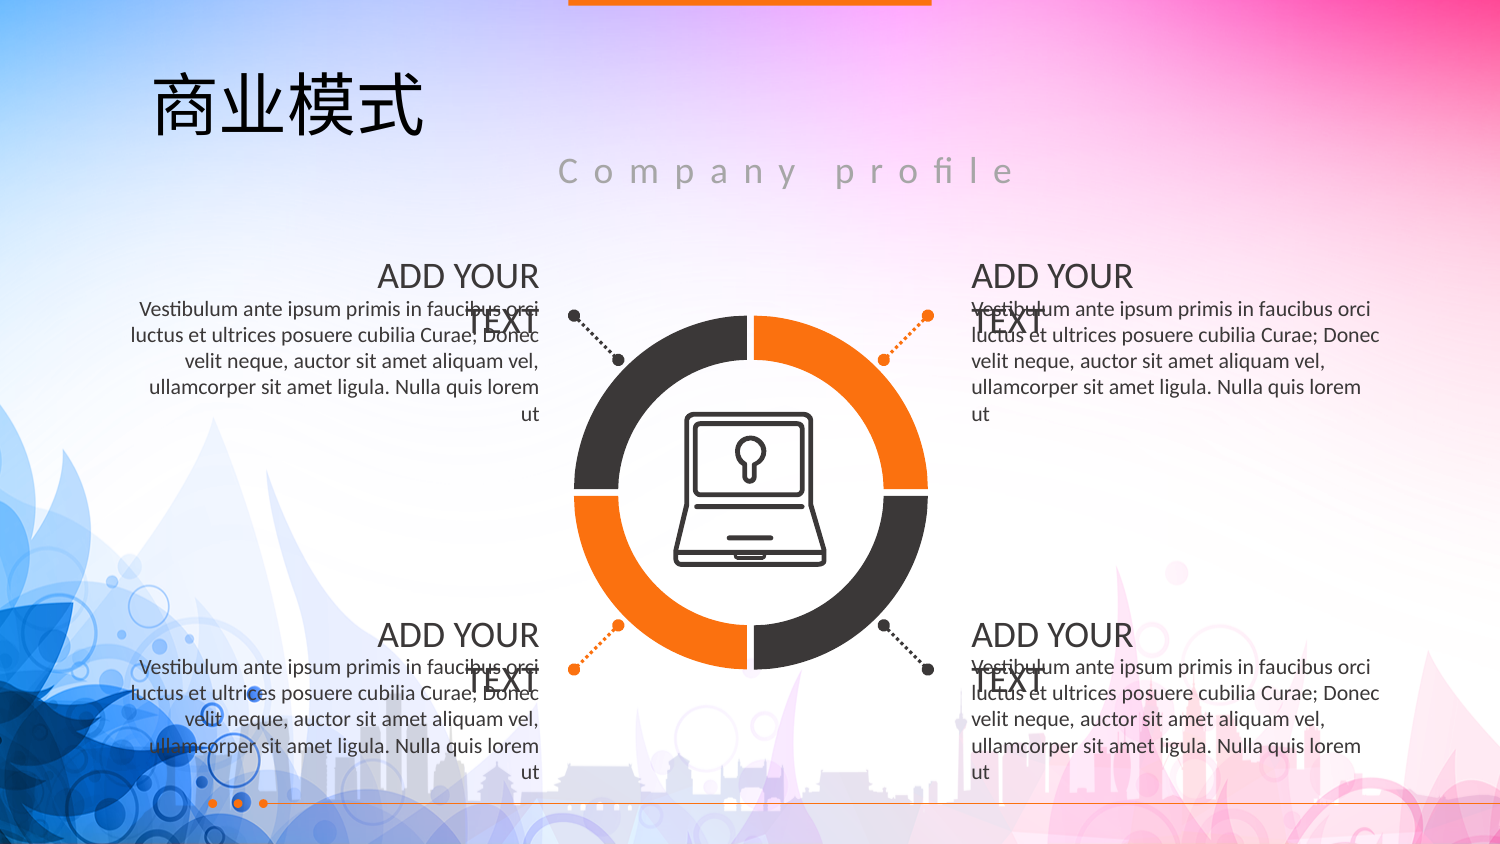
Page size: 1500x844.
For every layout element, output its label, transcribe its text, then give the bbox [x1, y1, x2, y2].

text_box [572, 314, 749, 491]
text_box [883, 625, 928, 670]
text_box [752, 314, 929, 491]
text_box [572, 494, 749, 671]
title 商业模式 [103, 26, 1380, 190]
text_box ADD YOUR TEXT [331, 602, 555, 708]
text_box ADD YOUR TEXT [331, 244, 555, 349]
text_box Vestibulum ante ipsum primis in faucibus orci luctus et ultrices posuere cubilia Curae; Donec velit neque, auctor sit amet aliquam vel, ullamcorper sit amet ligula. Nulla quis lorem ut [114, 645, 555, 792]
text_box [573, 315, 619, 360]
text_box ADD YOUR TEXT [956, 244, 1179, 349]
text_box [673, 411, 827, 567]
text_box Vestibulum ante ipsum primis in faucibus orci luctus et ultrices posuere cubilia Curae; Donec velit neque, auctor sit amet aliquam vel, ullamcorper sit amet ligula. Nulla quis lorem ut [956, 645, 1397, 792]
picture [0, 0, 1500, 844]
text_box ADD YOUR TEXT [956, 602, 1179, 708]
text_box Vestibulum ante ipsum primis in faucibus orci luctus et ultrices posuere cubilia Curae; Donec velit neque, auctor sit amet aliquam vel, ullamcorper sit amet ligula. Nulla quis lorem ut [956, 286, 1397, 433]
text_box Company profile [543, 138, 1028, 199]
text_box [883, 315, 929, 360]
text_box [574, 625, 619, 670]
text_box Vestibulum ante ipsum primis in faucibus orci luctus et ultrices posuere cubilia Curae; Donec velit neque, auctor sit amet aliquam vel, ullamcorper sit amet ligula. Nulla quis lorem ut [114, 286, 555, 433]
text_box [752, 494, 929, 671]
